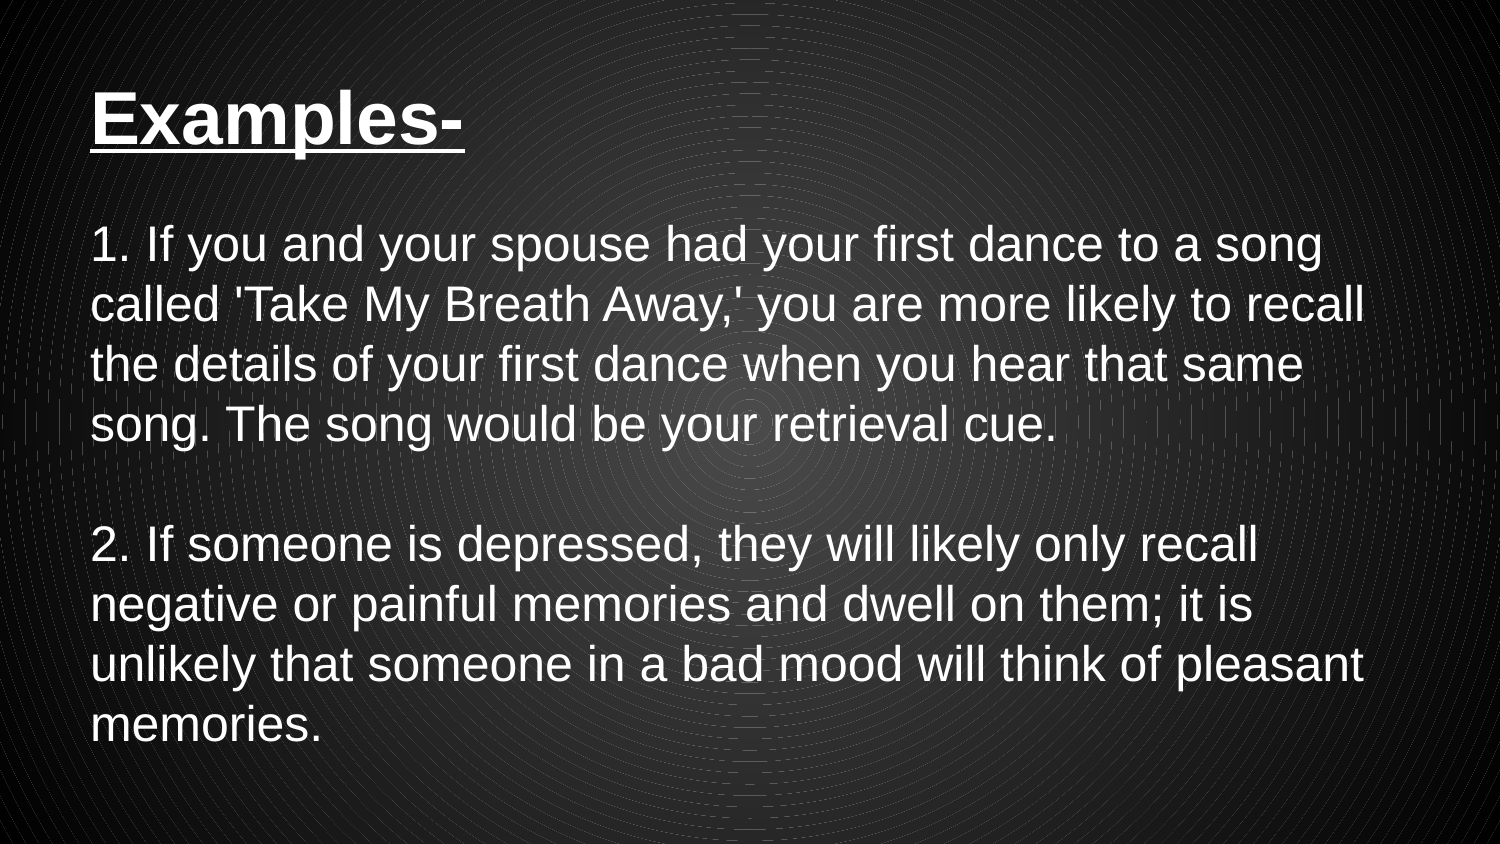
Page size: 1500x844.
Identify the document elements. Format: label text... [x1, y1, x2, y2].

title Examples- [75, 33, 1425, 175]
list 1. If you and your spouse had your first dance to a song called 'Take My Breath Away,' you are more likely to recall the details of your first dance when you hear that same song. The song would be your retrieval cue. 2. If someone is depressed, they will likely only recall negative or painful memories and dwell on them; it is unlikely that someone in a bad mood will think of pleasant memories. [75, 196, 1425, 808]
